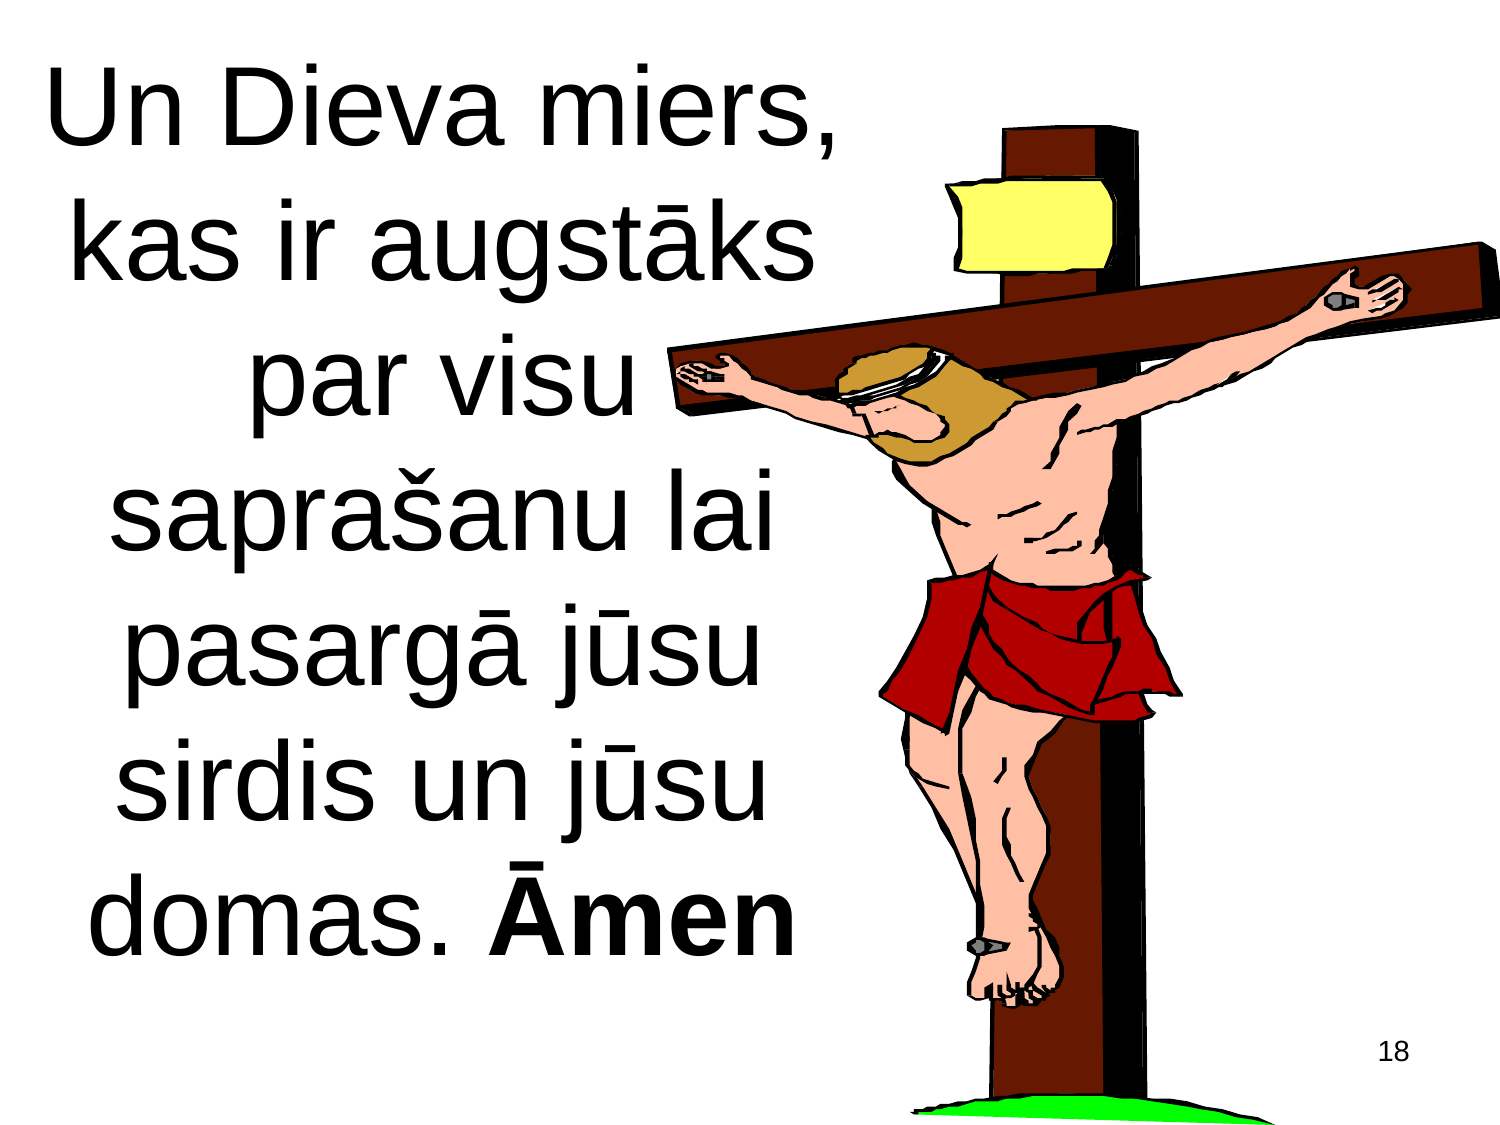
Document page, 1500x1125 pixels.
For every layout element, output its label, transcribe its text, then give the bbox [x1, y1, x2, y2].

title Un Dieva miers, kas ir augstāks par visu saprašanu lai pasargā jūsu sirdis un jūsu domas. Āmen [17, 479, 657, 668]
picture [662, 125, 1500, 1125]
